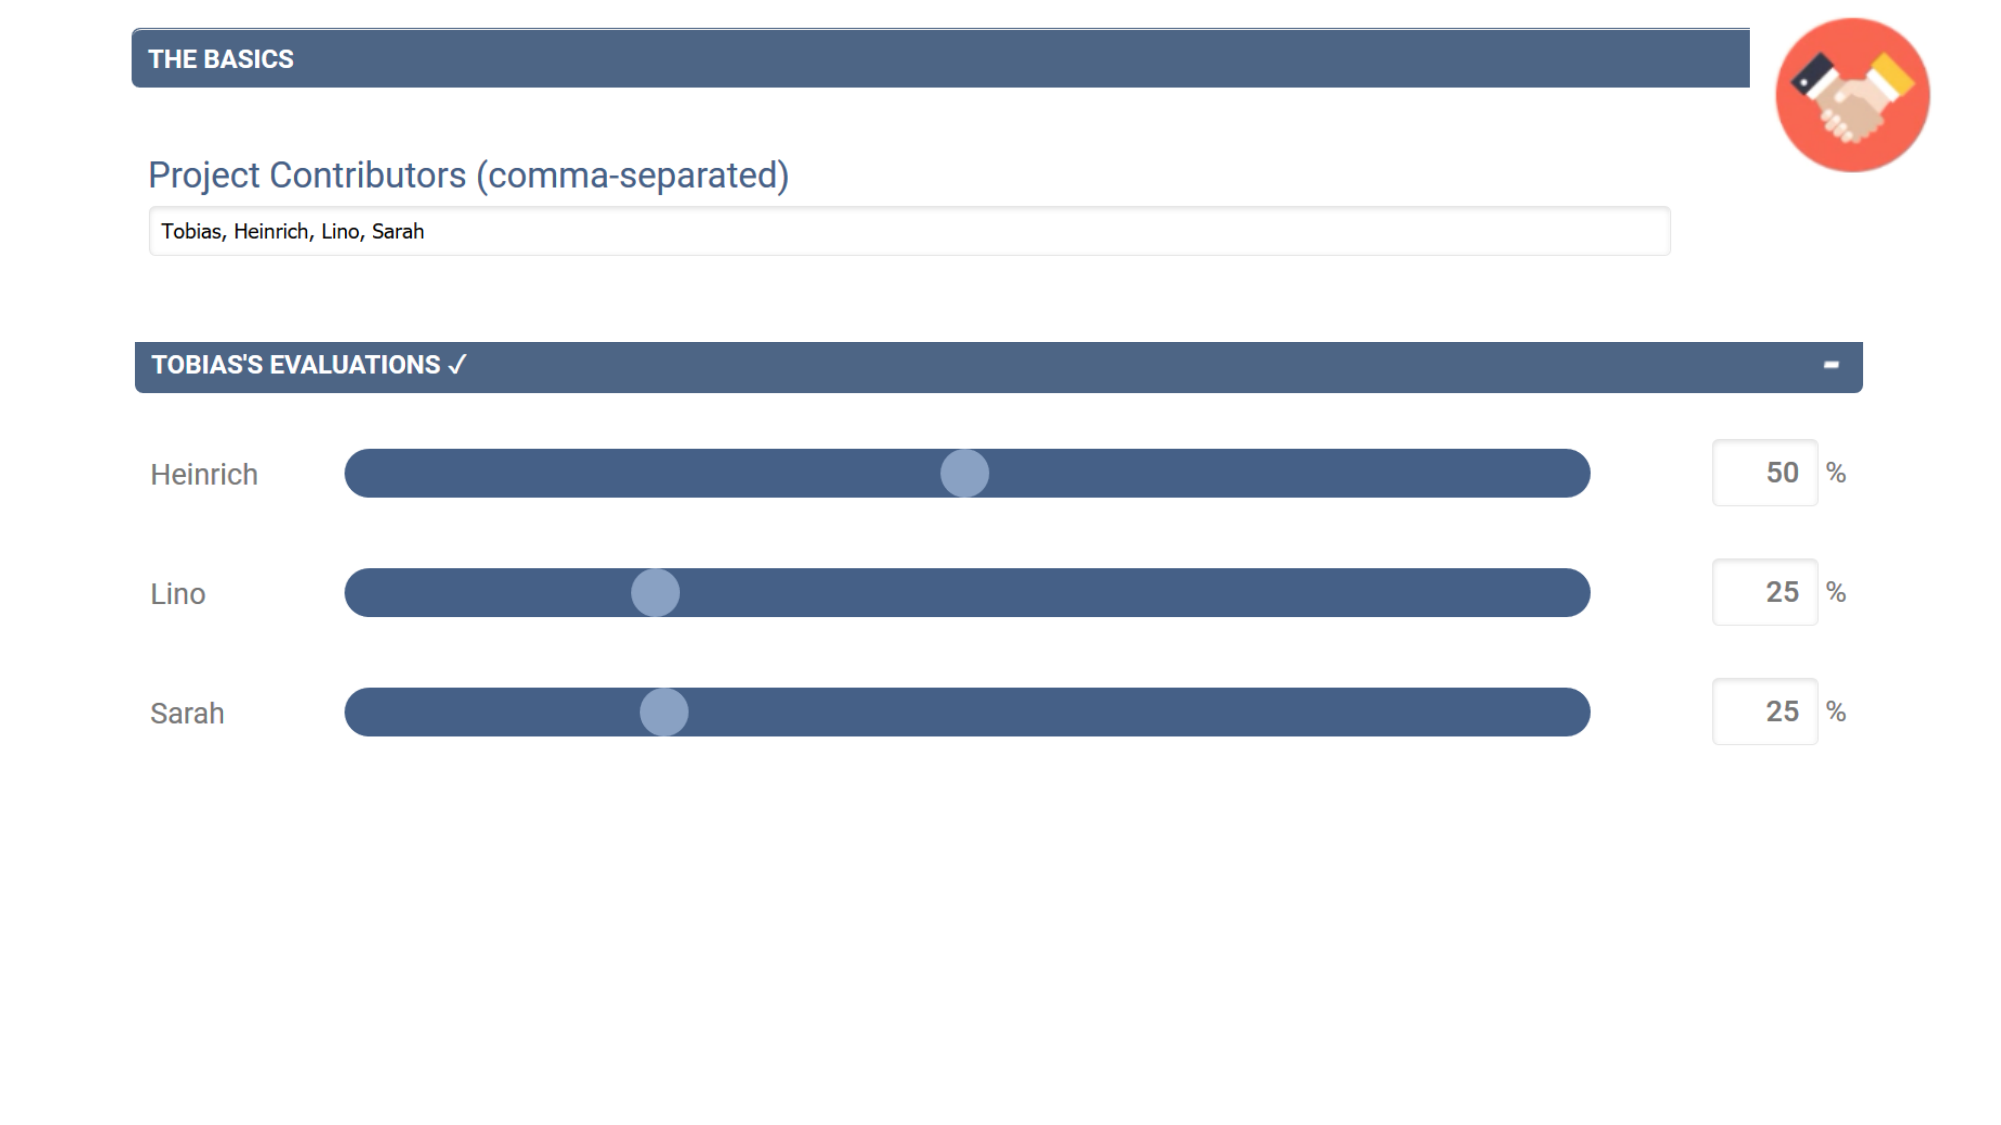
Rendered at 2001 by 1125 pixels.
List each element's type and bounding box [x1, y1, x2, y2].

picture [83, 342, 1900, 768]
picture [97, 8, 1954, 276]
